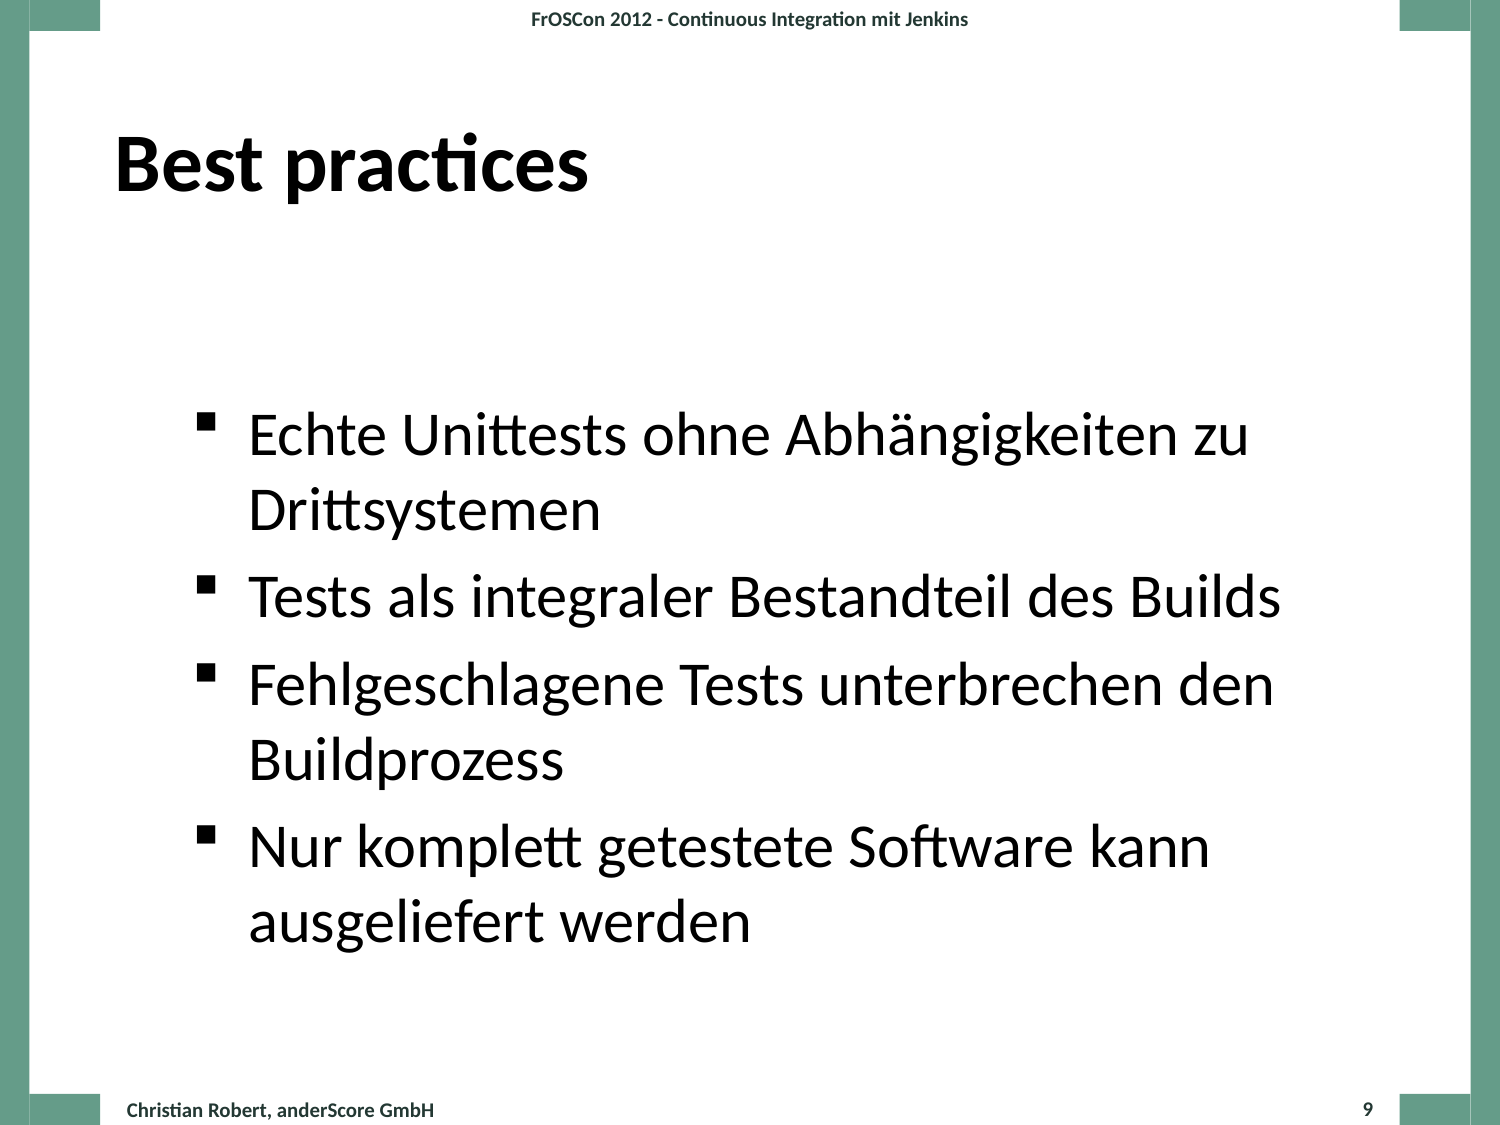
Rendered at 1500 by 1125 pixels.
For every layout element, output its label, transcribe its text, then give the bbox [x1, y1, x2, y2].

title Best practices [100, 101, 1400, 339]
footer FrOSCon 2012 - Continuous Integration mit Jenkins [100, 2, 1400, 34]
slide_number Christian Robert, anderScore GmbH [112, 1092, 1069, 1125]
list Echte Unittests ohne Abhängigkeiten zu Drittsystemen Tests als integraler Bestandteil des Builds Fehlgeschlagene Tests unterbrechen den Buildprozess Nur komplett getestete Software kann ausgeliefert werden [177, 385, 1323, 1024]
slide_number 9 [1074, 1092, 1388, 1124]
